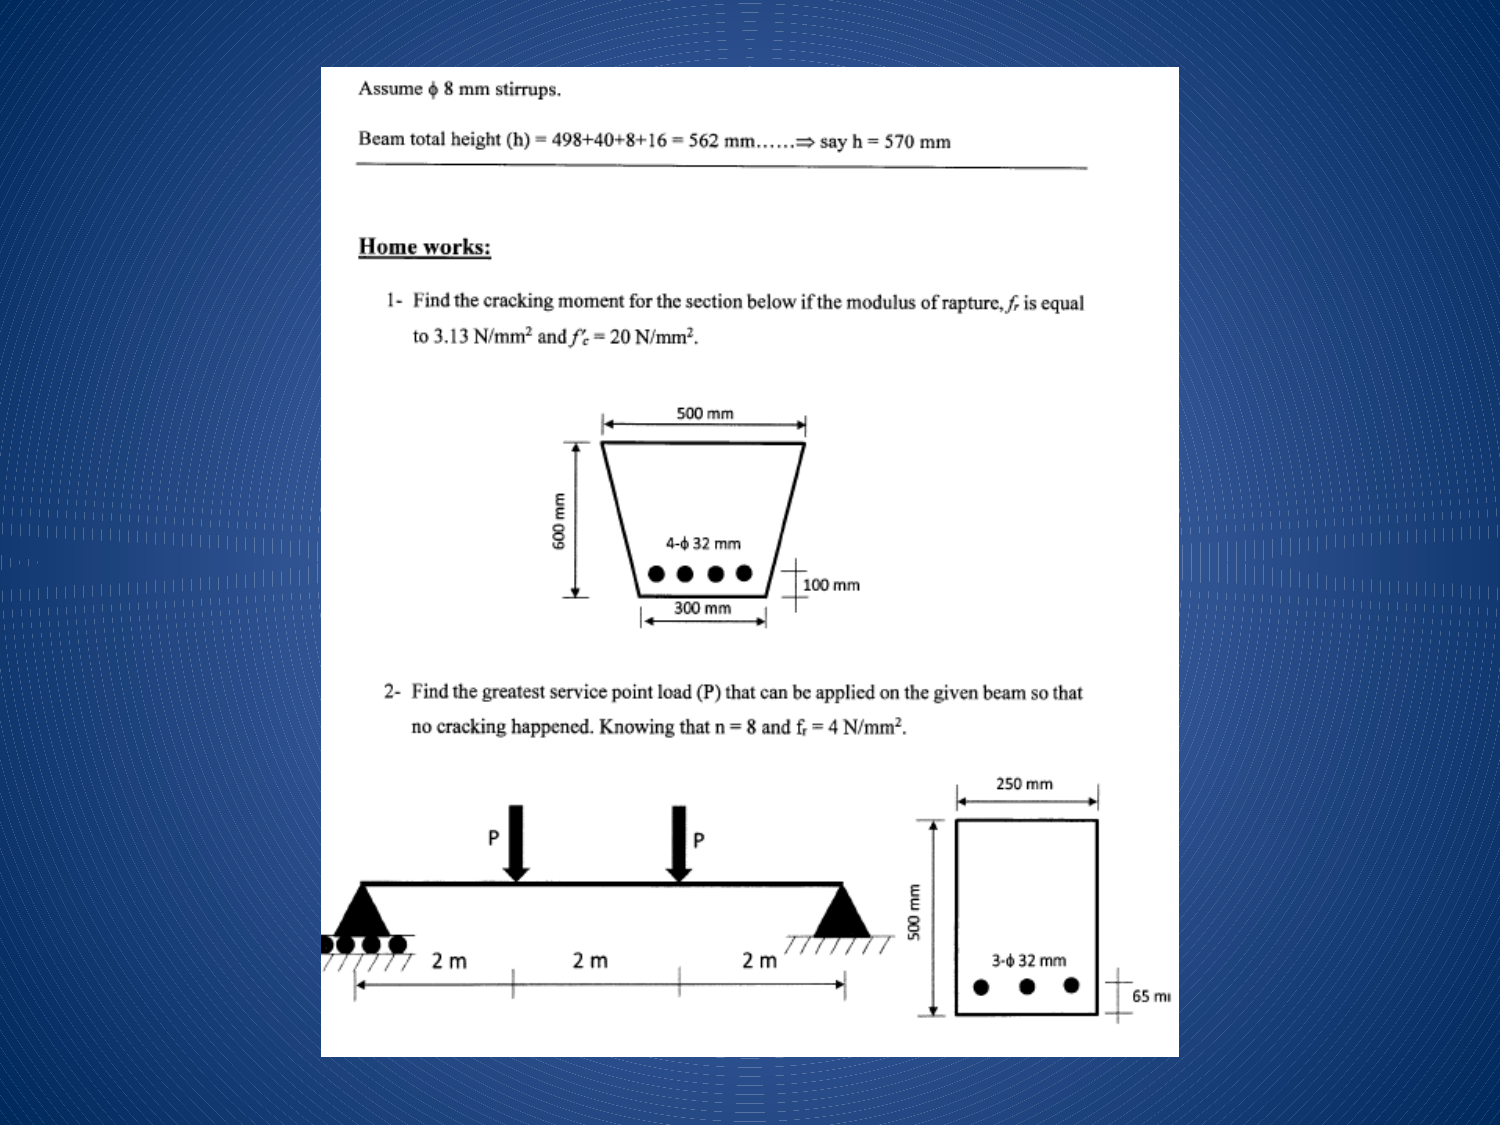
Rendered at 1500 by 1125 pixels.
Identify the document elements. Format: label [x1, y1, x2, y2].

picture [321, 67, 1179, 1058]
